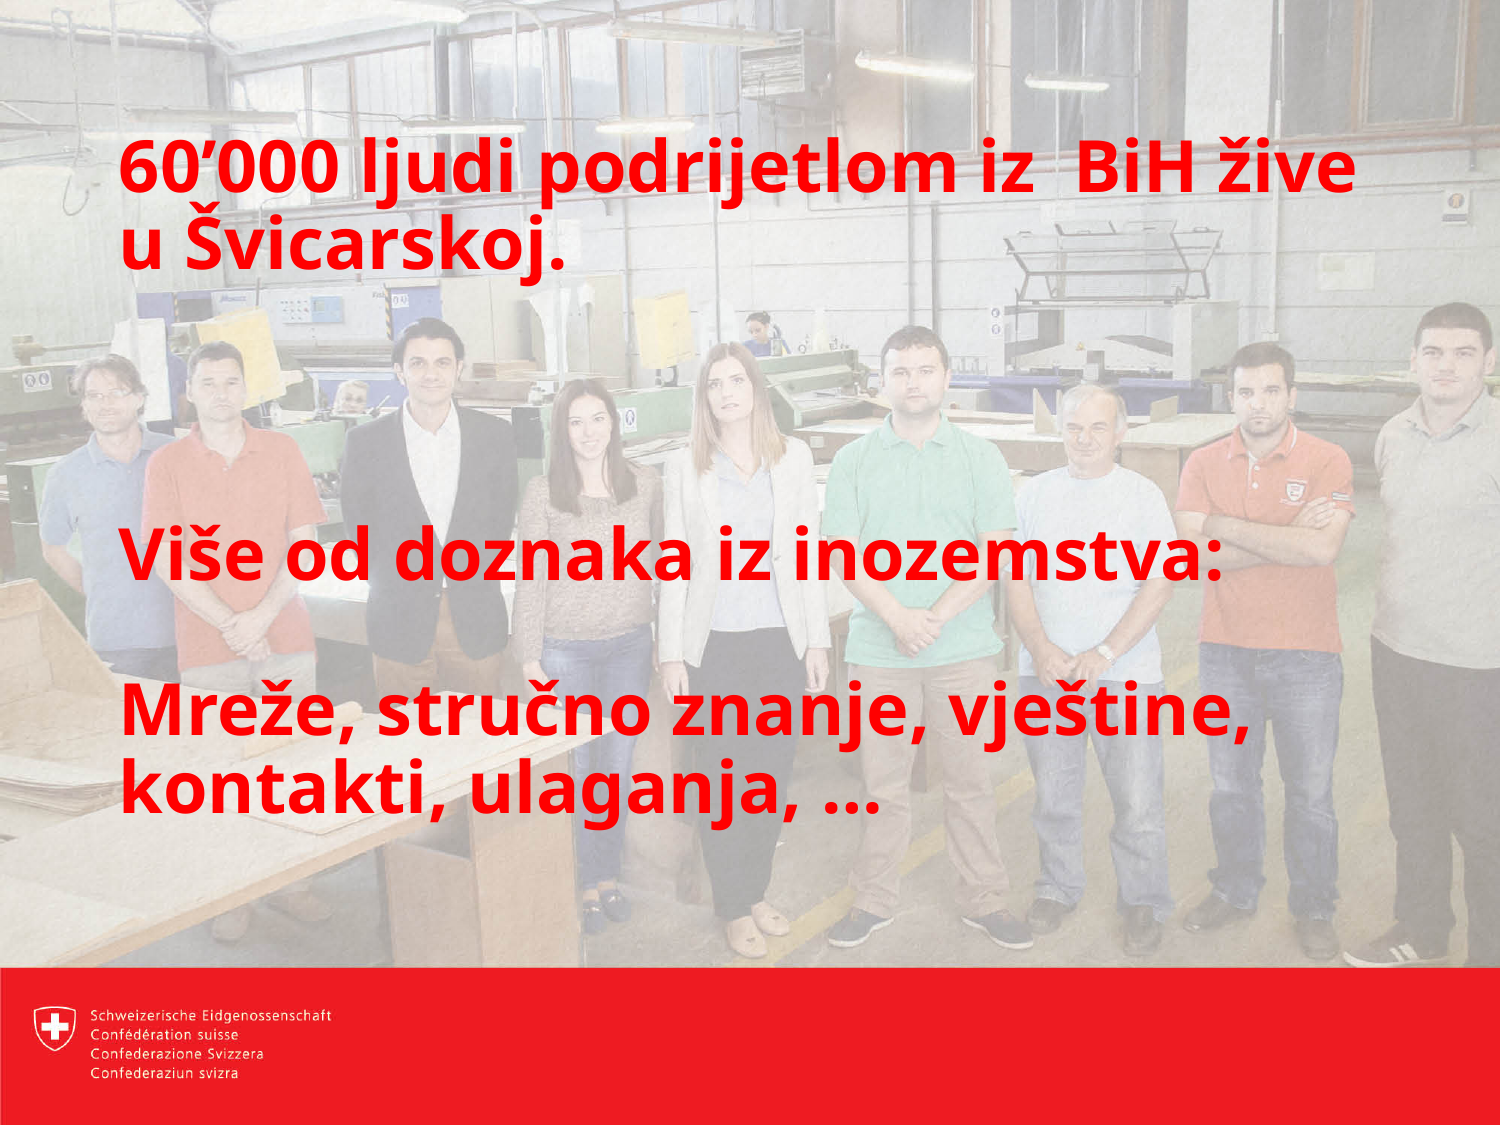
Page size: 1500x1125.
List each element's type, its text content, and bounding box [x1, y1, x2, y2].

title 60’000 ljudi podrijetlom iz BiH žive u Švicarskoj. Više od doznaka iz inozemstva: Mreže, stručno znanje, vještine, kontakti, ulaganja, … [103, 120, 1388, 923]
picture [0, 0, 1500, 1125]
